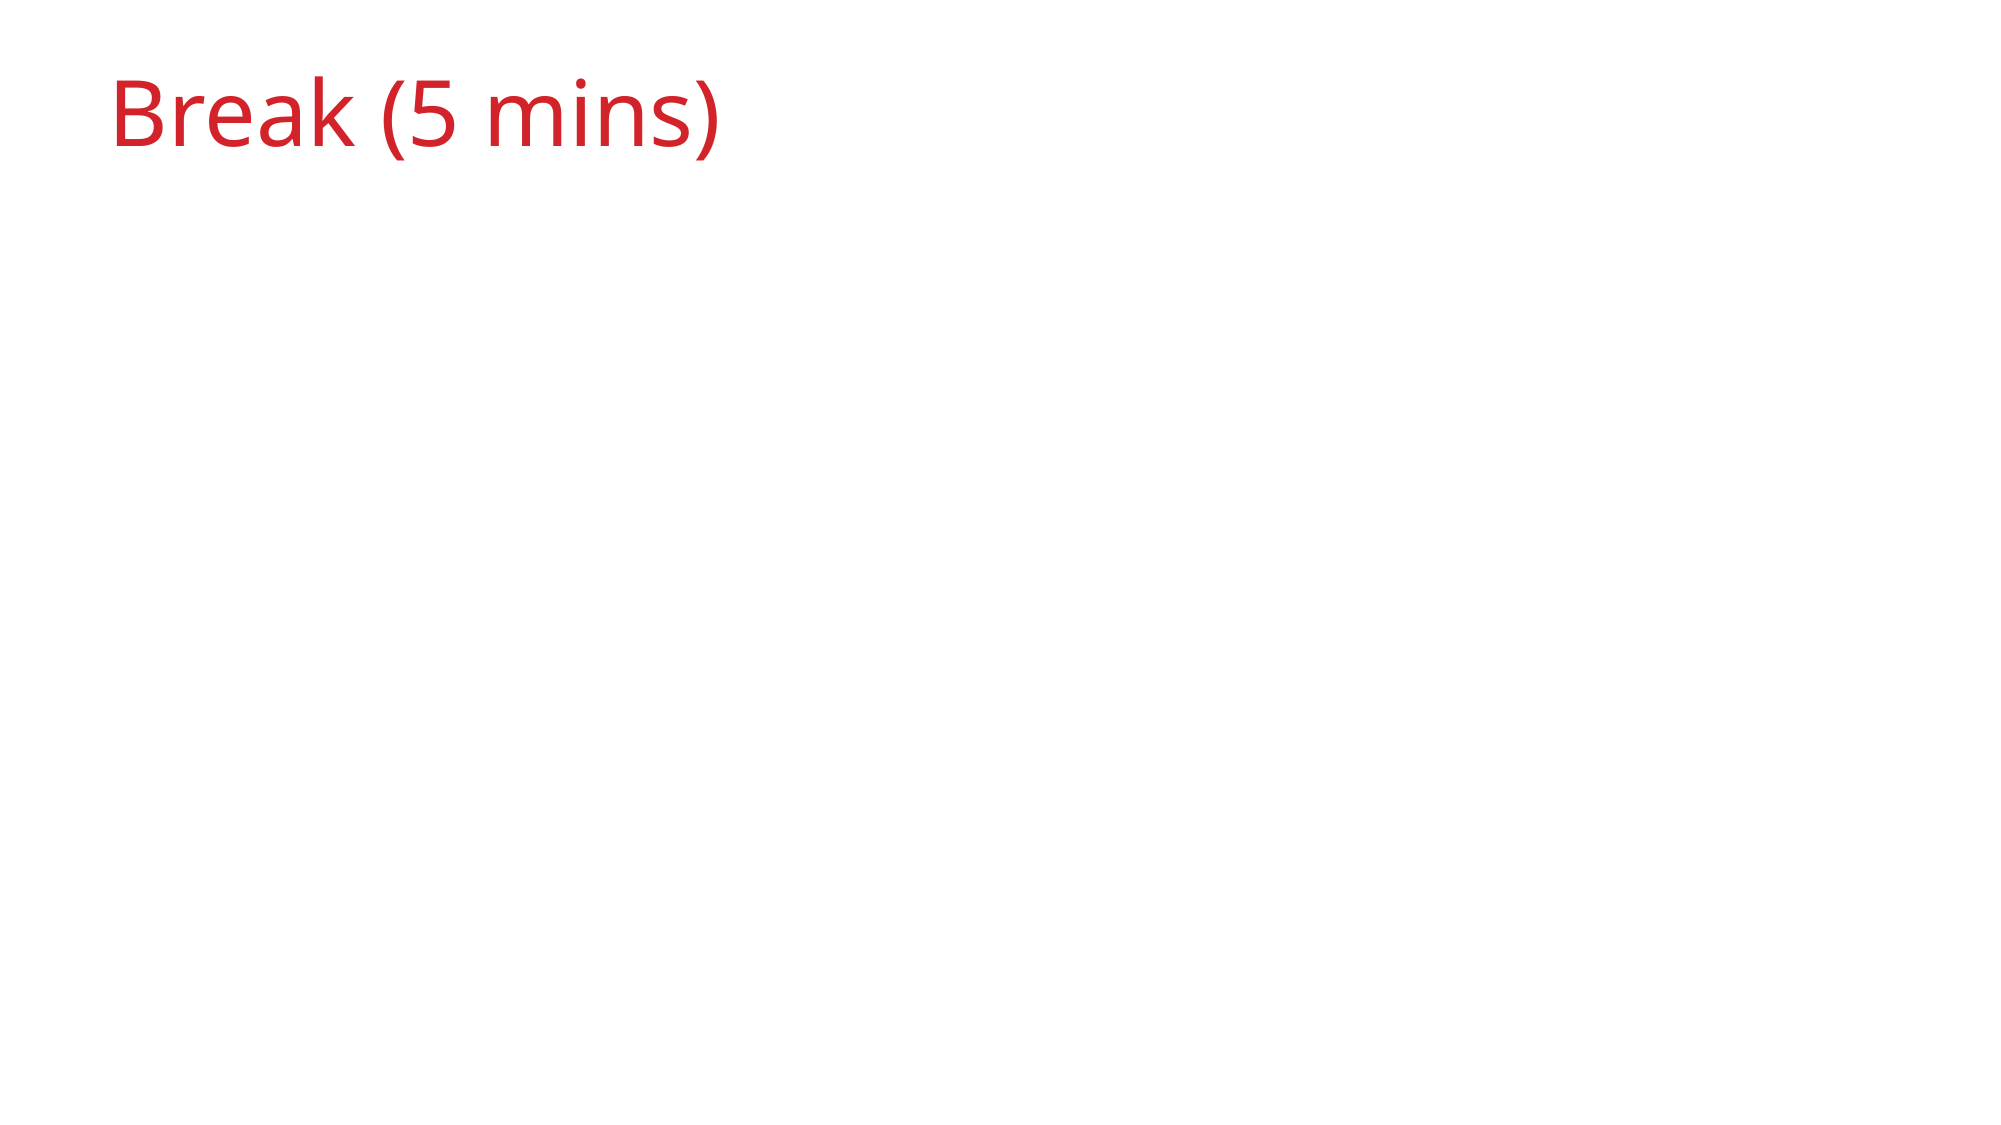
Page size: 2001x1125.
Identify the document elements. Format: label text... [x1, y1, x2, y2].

title Break (5 mins) [93, 0, 1863, 235]
